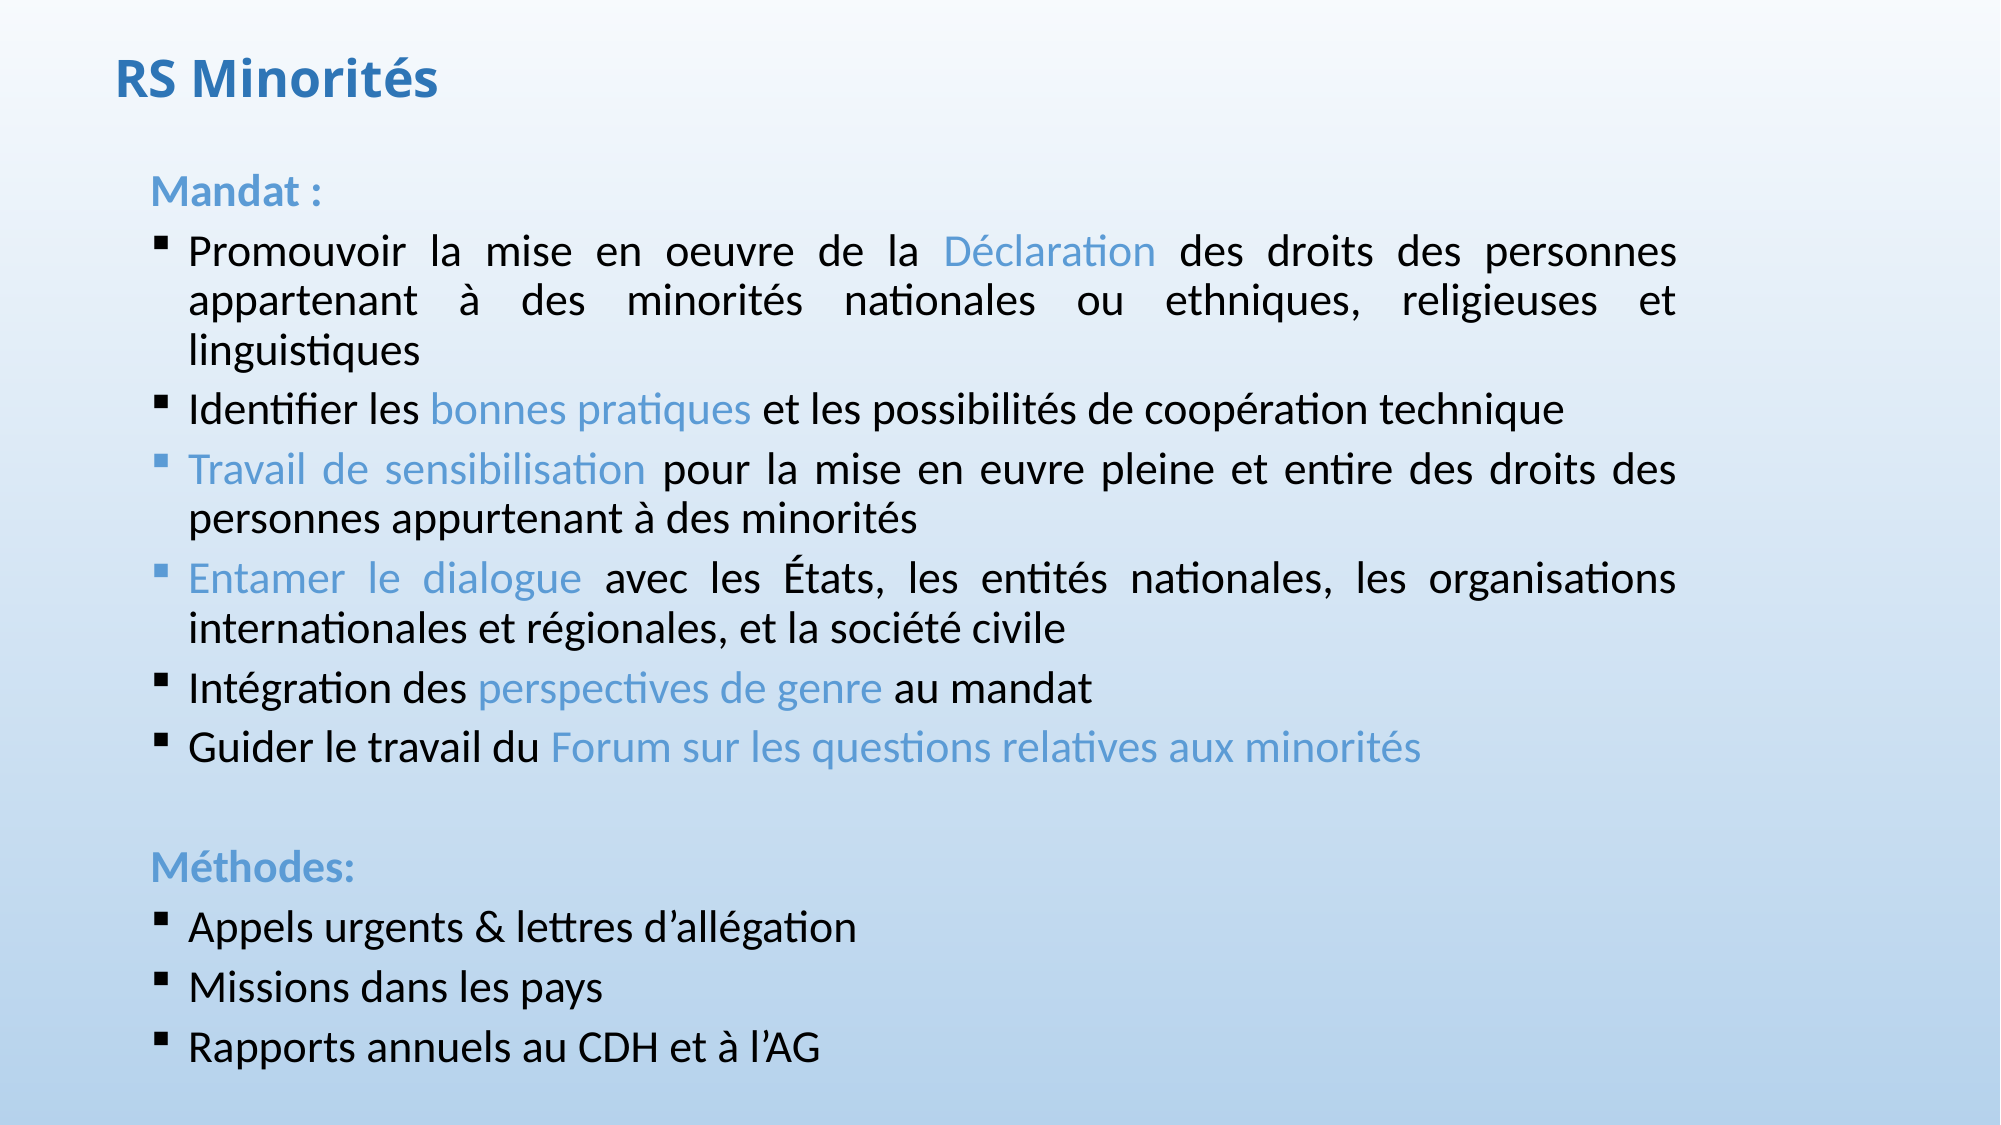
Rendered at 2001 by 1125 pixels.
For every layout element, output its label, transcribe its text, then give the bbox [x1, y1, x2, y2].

title RS Minorités [90, 45, 1223, 162]
text_box Mandat : Promouvoir la mise en oeuvre de la Déclaration des droits des personnes appartenant à des minorités nationales ou ethniques, religieuses et linguistiques Identifier les bonnes pratiques et les possibilités de coopération technique Travail de sensibilisation pour la mise en euvre pleine et entire des droits des personnes appurtenant à des minorités Entamer le dialogue avec les États, les entités nationales, les organisations internationales et régionales, et la société civile Intégration des perspectives de genre au mandat Guider le travail du Forum sur les questions relatives aux minorités Méthodes: Appels urgents & lettres d’allégation Missions dans les pays Rapports annuels au CDH et à l’AG [135, 159, 1693, 994]
